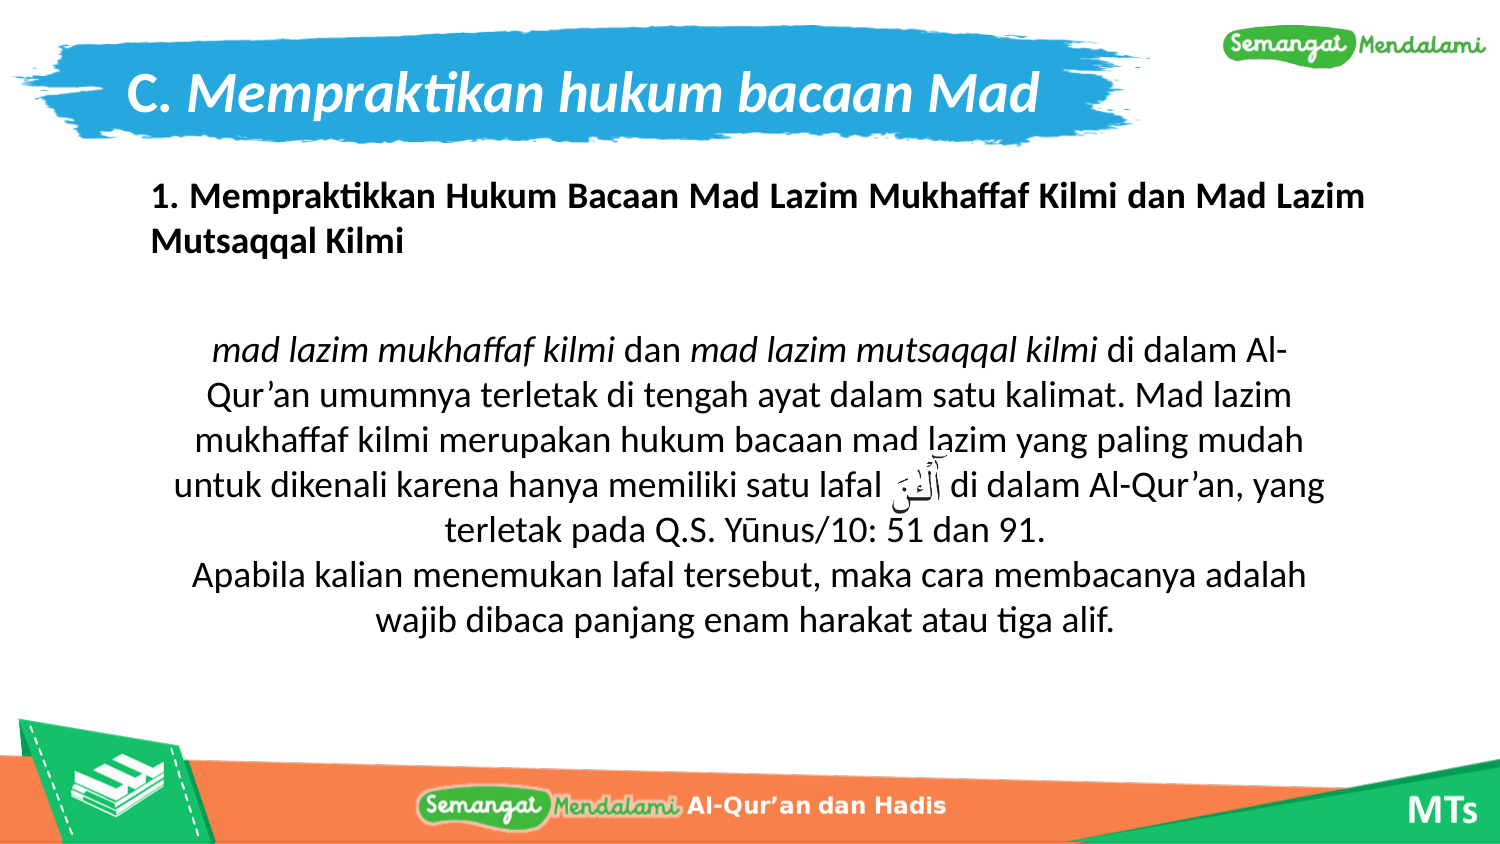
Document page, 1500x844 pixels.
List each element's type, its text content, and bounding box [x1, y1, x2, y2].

text_box 1. Mempraktikkan Hukum Bacaan Mad Lazim Mukhaffaf Kilmi dan Mad Lazim Mutsaqqal Kilmi [135, 164, 1382, 269]
text_box mad lazim mukhaffaf kilmi dan mad lazim mutsaqqal kilmi di dalam Al-Qur’an umumnya terletak di tengah ayat dalam satu kalimat. Mad lazim mukhaffaf kilmi merupakan hukum bacaan mad lazim yang paling mudah untuk dikenali karena hanya memiliki satu lafal di dalam Al-Qur’an, yang terletak pada Q.S. Yūnus/10: 51 dan 91. Apabila kalian menemukan lafal tersebut, maka cara membacanya adalah wajib dibaca panjang enam harakat atau tiga alif. [133, 282, 1367, 683]
picture [12, 25, 1151, 152]
picture [887, 449, 951, 516]
picture [0, 702, 1500, 844]
picture [1217, 15, 1490, 75]
